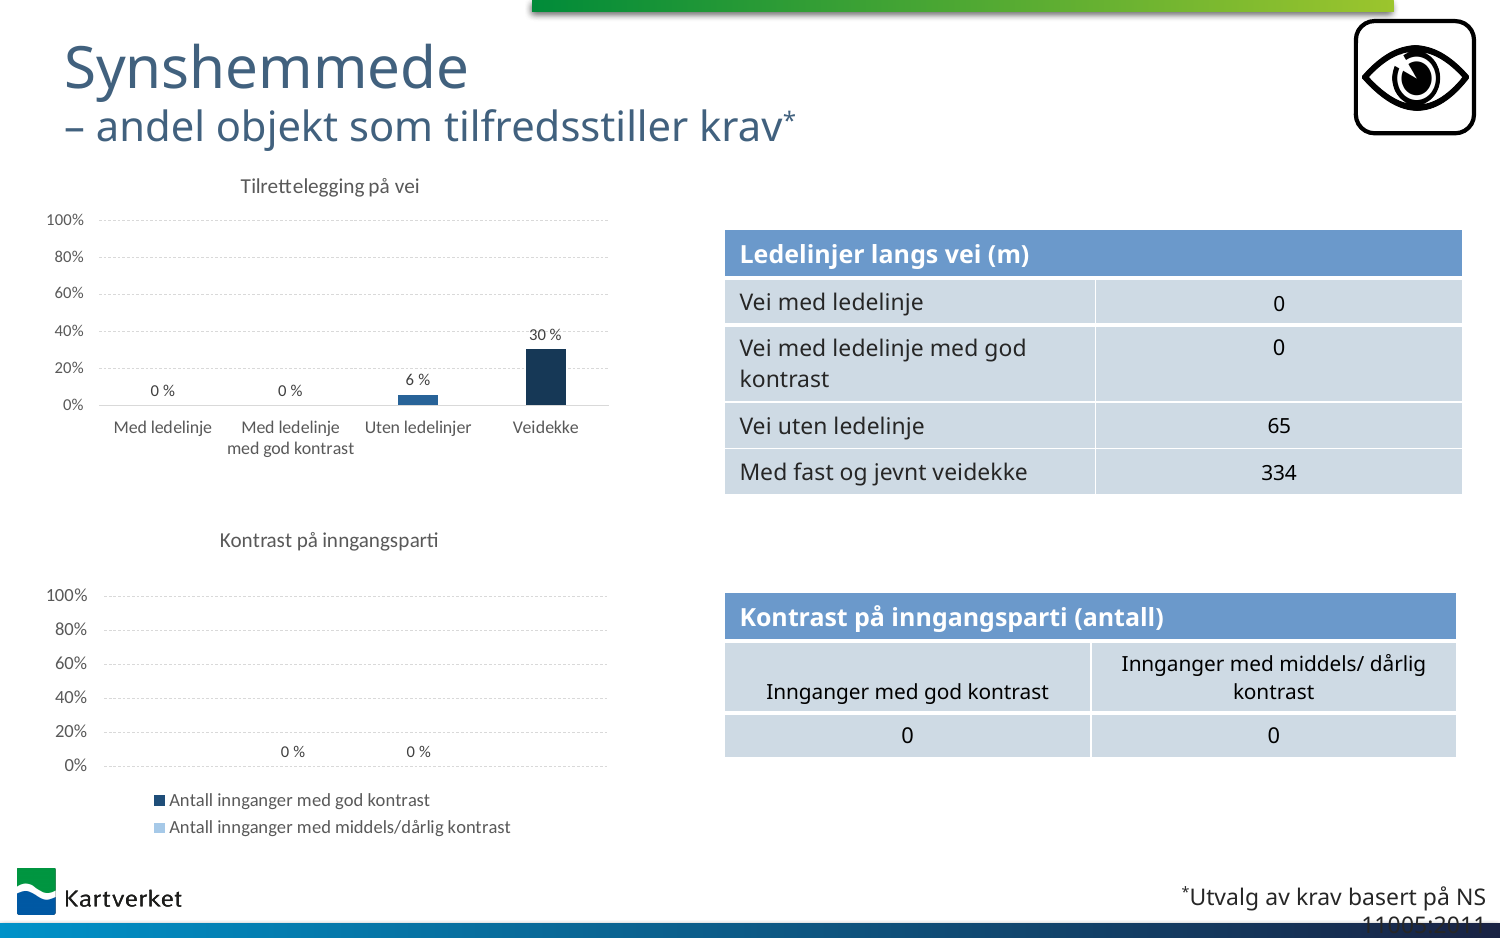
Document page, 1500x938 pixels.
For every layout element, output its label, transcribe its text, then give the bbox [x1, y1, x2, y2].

picture [41, 166, 619, 492]
table_header Ledelinjer langs vei (m) [725, 230, 1462, 276]
table_cell 0 [1096, 280, 1462, 323]
text_box *Utvalg av krav basert på NS 11005:2011 [1068, 873, 1500, 938]
text_box Synshemmede – andel objekt som tilfredsstiller krav* [49, 24, 1431, 158]
table_cell Innganger med god kontrast [725, 643, 1090, 711]
table_cell 334 [1096, 449, 1462, 494]
table_cell Vei uten ledelinje [725, 403, 1095, 448]
table_cell 65 [1096, 403, 1462, 448]
picture [41, 520, 618, 846]
table_cell Med fast og jevnt veidekke [725, 449, 1095, 494]
table_cell Vei med ledelinje med god kontrast [725, 327, 1095, 401]
table_cell 0 [1092, 715, 1456, 757]
table_header Kontrast på inngangsparti (antall) [725, 593, 1456, 639]
table_cell 0 [725, 715, 1090, 757]
table_cell 0 [1096, 327, 1462, 401]
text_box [1355, 20, 1475, 134]
table_cell Innganger med middels/ dårlig kontrast [1092, 643, 1456, 711]
table_cell Vei med ledelinje [725, 280, 1095, 323]
